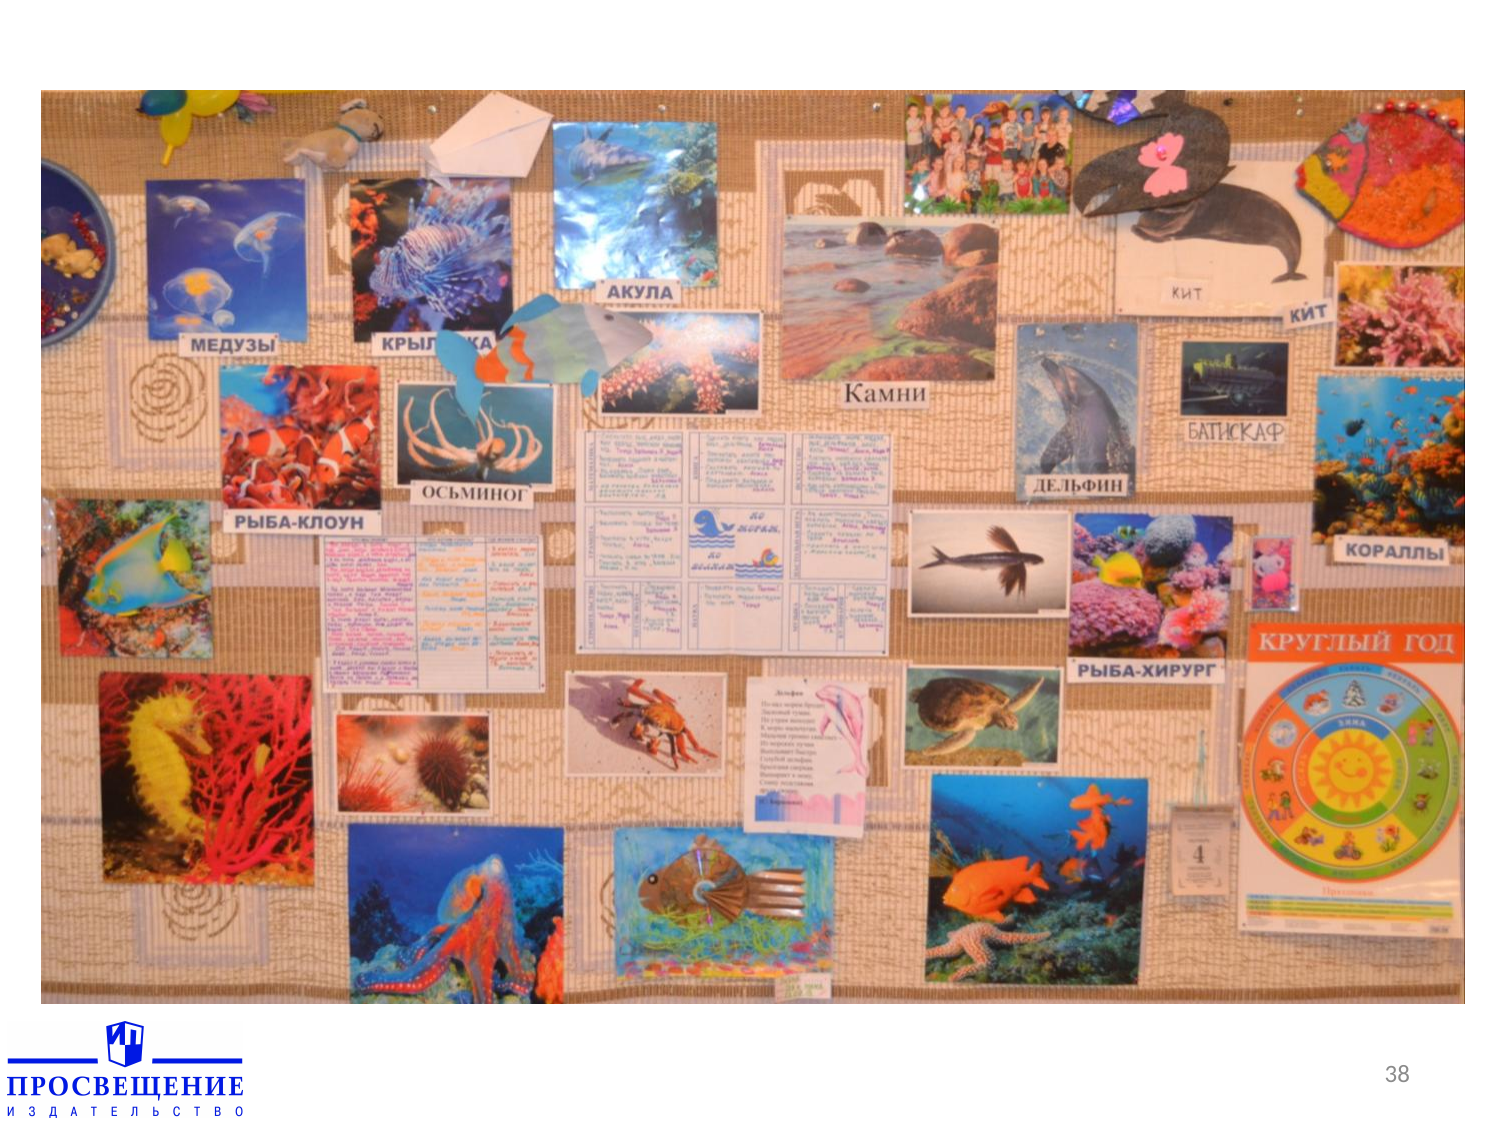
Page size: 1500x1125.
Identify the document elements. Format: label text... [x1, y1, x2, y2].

picture [7, 1021, 243, 1118]
picture [40, 89, 1465, 1004]
slide_number 38 [1074, 1042, 1425, 1103]
